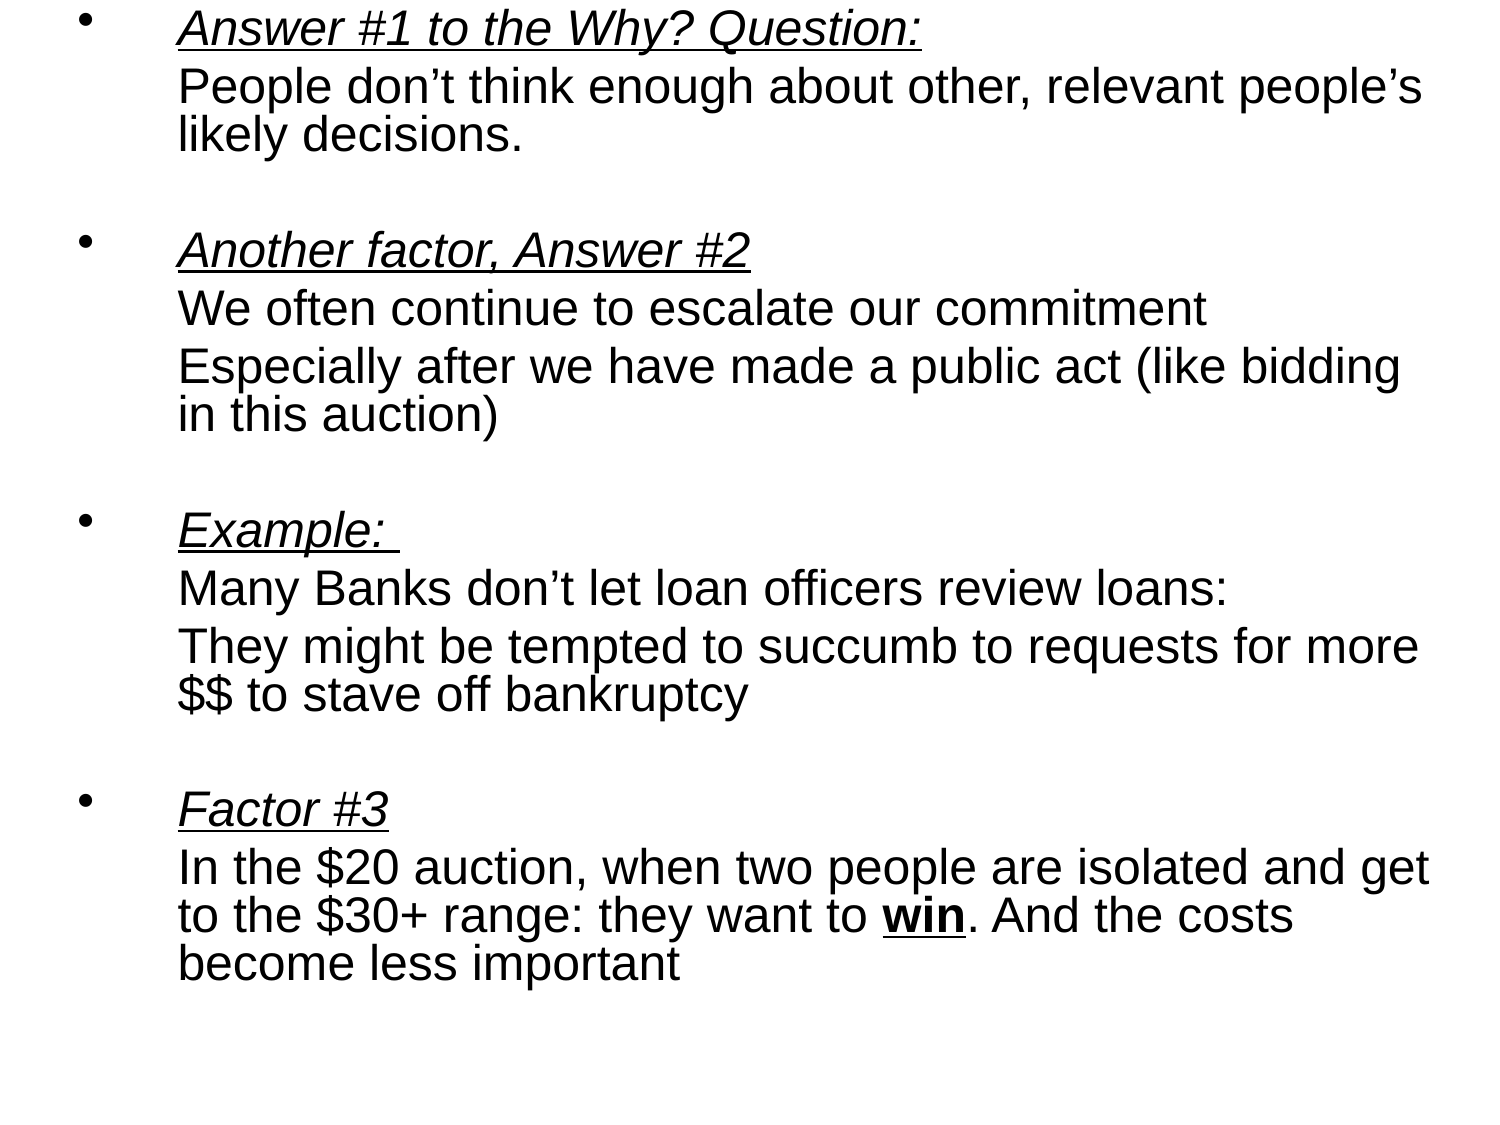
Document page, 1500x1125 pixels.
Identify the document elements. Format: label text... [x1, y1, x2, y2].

subtitle Answer #1 to the Why? Question: People don’t think enough about other, relevant people’s likely decisions. Another factor, Answer #2 We often continue to escalate our commitment Especially after we have made a public act (like bidding in this auction) Example: Many Banks don’t let loan officers review loans: They might be tempted to succumb to requests for more $$ to stave off bankruptcy Factor #3 In the $20 auction, when two people are isolated and get to the $30+ range: they want to win. And the costs become less important [62, 0, 1451, 1051]
